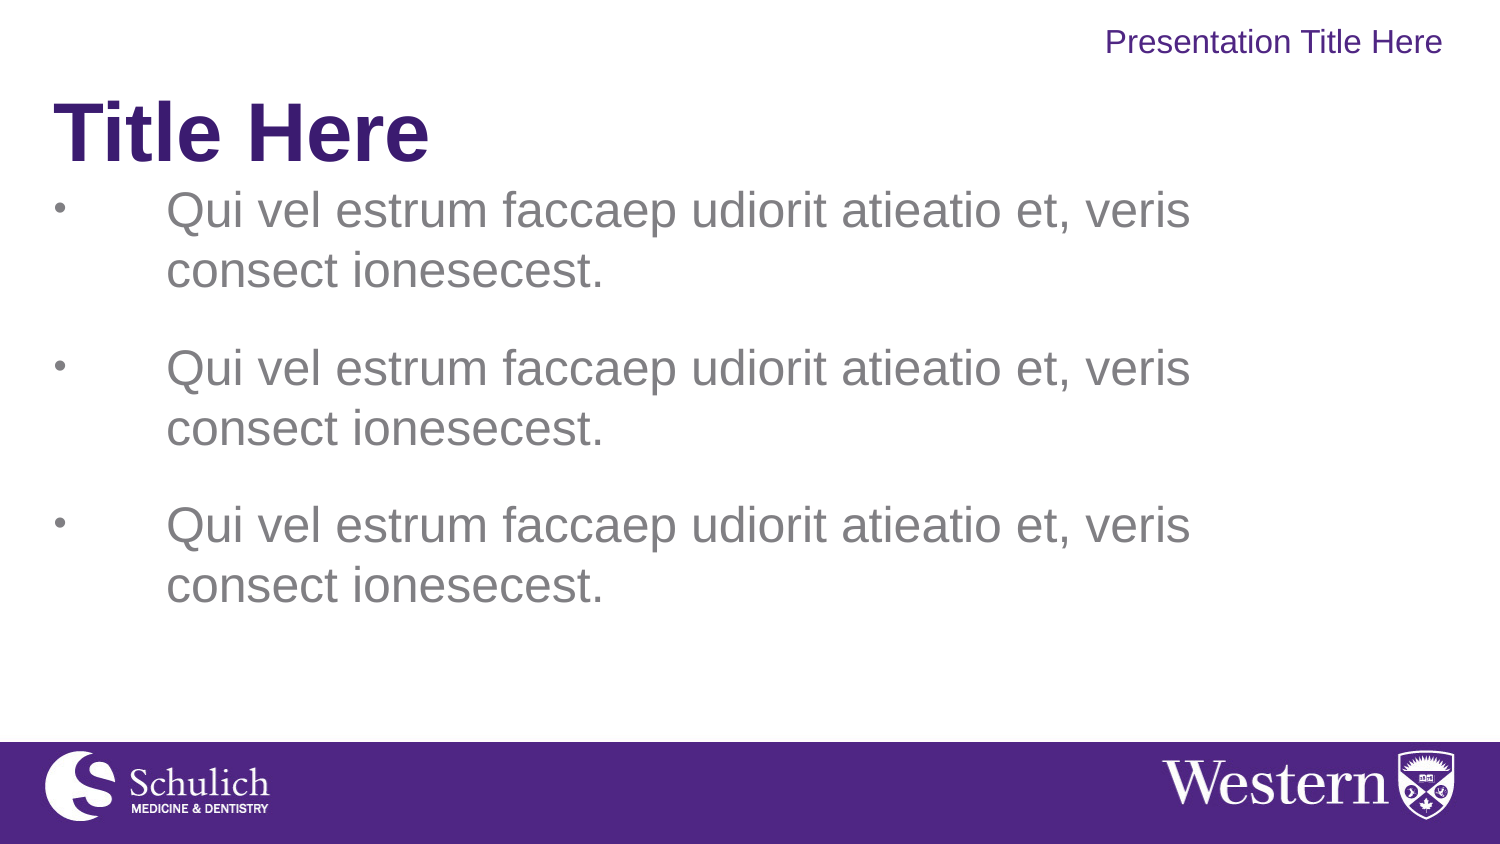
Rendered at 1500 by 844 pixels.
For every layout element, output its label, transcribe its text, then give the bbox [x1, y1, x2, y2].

text_box Presentation Title Here [935, 12, 1459, 68]
picture [0, 0, 1500, 844]
text_box Title Here Qui vel estrum faccaep udiorit atieatio et, veris consect ionesecest. Qui vel estrum faccaep udiorit atieatio et, veris consect ionesecest. Qui vel estrum faccaep udiorit atieatio et, veris consect ionesecest. [38, 70, 1353, 844]
